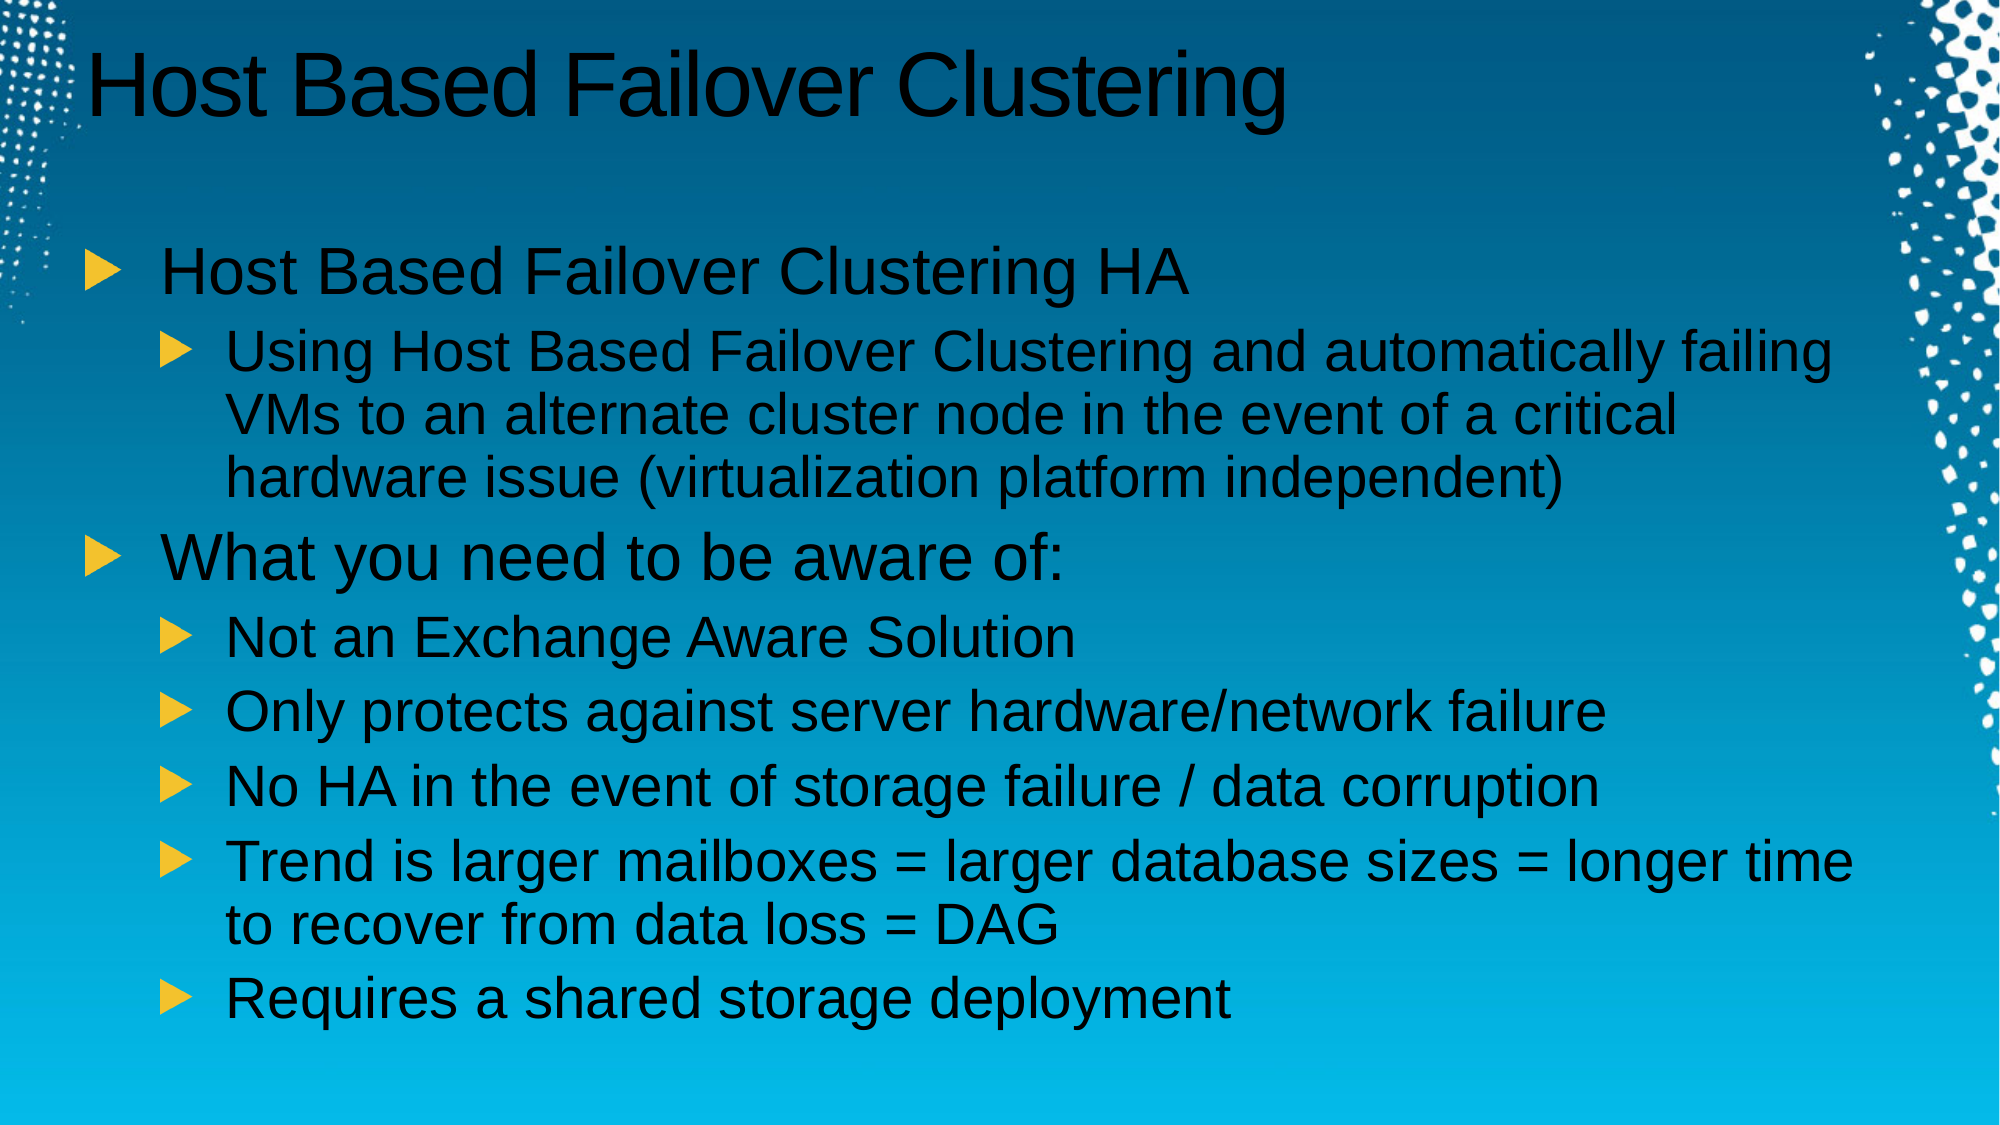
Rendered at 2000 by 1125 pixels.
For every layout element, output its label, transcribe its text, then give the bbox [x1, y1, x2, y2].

picture [161, 767, 190, 801]
picture [612, 627, 625, 656]
picture [264, 566, 280, 579]
picture [941, 566, 968, 579]
picture [1963, 278, 1976, 291]
picture [589, 988, 616, 1017]
picture [1019, 905, 1055, 943]
picture [603, 776, 628, 805]
picture [1474, 851, 1496, 880]
picture [1935, 0, 2000, 306]
picture [876, 776, 880, 805]
picture [1981, 604, 2000, 620]
picture [1914, 308, 1929, 326]
picture [1747, 845, 1759, 880]
picture [842, 914, 864, 943]
picture [909, 627, 934, 656]
picture [519, 851, 532, 880]
picture [638, 914, 652, 943]
picture [1074, 988, 1099, 1029]
picture [285, 566, 296, 579]
picture [522, 914, 526, 943]
picture [701, 701, 705, 730]
picture [1889, 152, 1901, 166]
picture [1413, 851, 1434, 880]
picture [853, 851, 875, 880]
picture [1982, 714, 1993, 729]
picture [1911, 223, 1918, 230]
picture [1237, 851, 1253, 880]
picture [43, 42, 49, 53]
picture [732, 701, 754, 730]
picture [706, 566, 711, 579]
picture [569, 988, 580, 1017]
picture [1311, 701, 1332, 730]
picture [1968, 481, 1978, 492]
picture [794, 701, 816, 730]
picture [904, 701, 929, 730]
picture [33, 0, 42, 10]
picture [1147, 851, 1174, 880]
picture [369, 627, 373, 656]
picture [741, 566, 768, 579]
title Host Based Failover Clustering [85, 37, 1914, 138]
picture [1134, 776, 1159, 805]
picture [251, 566, 255, 579]
picture [409, 851, 431, 880]
picture [871, 618, 901, 656]
picture [1826, 851, 1850, 880]
picture [1213, 690, 1225, 730]
picture [1049, 627, 1053, 656]
picture [1016, 627, 1041, 656]
picture [1779, 851, 1783, 880]
picture [526, 695, 538, 730]
picture [1374, 776, 1399, 805]
picture [1972, 312, 1985, 322]
picture [1464, 776, 1468, 805]
picture [649, 851, 659, 880]
picture [1991, 637, 2000, 652]
picture [1963, 589, 1976, 607]
picture [1920, 257, 1932, 264]
picture [86, 536, 119, 575]
picture [725, 627, 746, 656]
picture [1892, 212, 1902, 216]
picture [286, 701, 297, 730]
picture [437, 914, 461, 943]
picture [1583, 851, 1608, 880]
picture [13, 41, 25, 49]
picture [327, 851, 338, 880]
picture [29, 27, 38, 38]
picture [649, 566, 678, 579]
picture [1579, 701, 1604, 730]
picture [1648, 851, 1661, 880]
picture [854, 988, 875, 1029]
picture [479, 988, 506, 1017]
picture [657, 903, 661, 943]
picture [282, 851, 306, 880]
picture [622, 701, 635, 730]
picture [1479, 776, 1484, 817]
picture [1009, 988, 1023, 1017]
picture [1038, 701, 1042, 730]
picture [1442, 851, 1466, 880]
picture [161, 980, 190, 1013]
picture [644, 627, 669, 656]
picture [1296, 776, 1323, 805]
picture [1005, 701, 1032, 730]
picture [439, 776, 450, 805]
picture [322, 767, 352, 805]
picture [1195, 851, 1222, 880]
picture [1322, 851, 1346, 880]
picture [589, 701, 616, 730]
picture [1079, 851, 1083, 880]
picture [1960, 392, 1970, 403]
picture [940, 905, 972, 943]
picture [31, 131, 37, 138]
picture [1921, 0, 1934, 8]
picture [1946, 525, 1956, 533]
picture [624, 701, 645, 742]
picture [1914, 274, 1920, 291]
picture [1408, 690, 1429, 730]
picture [336, 627, 363, 656]
picture [796, 566, 812, 579]
picture [820, 988, 847, 1017]
picture [1915, 109, 1924, 119]
picture [18, 0, 29, 6]
picture [1807, 851, 1817, 880]
picture [524, 776, 549, 805]
picture [823, 701, 848, 730]
picture [448, 695, 460, 730]
list Host Based Failover Clustering HA Using Host Based Failover Clustering and automatically failing VMs to an alternate cluster node in the event of a critical hardware issue (virtualization platform independent) What you need to be aware of: Not an Exchange Aware Solution Only protects against server hardware/network failure No HA in the event of storage failure / data corruption Trend is larger mailboxes = larger database sizes = longer time to recover from data loss = DAG Requires a shared storage deployment [85, 237, 1914, 566]
picture [1217, 982, 1229, 1017]
picture [693, 977, 697, 1017]
picture [1014, 851, 1027, 880]
picture [634, 776, 659, 805]
picture [1935, 431, 1946, 449]
picture [1969, 625, 1985, 642]
picture [428, 776, 432, 805]
picture [856, 701, 860, 730]
picture [1355, 701, 1380, 730]
picture [1294, 695, 1306, 730]
picture [621, 851, 625, 880]
picture [732, 776, 757, 805]
picture [1278, 770, 1290, 805]
picture [996, 566, 1025, 579]
picture [1983, 404, 1992, 414]
picture [584, 914, 596, 943]
picture [1584, 776, 1595, 805]
picture [1926, 344, 1939, 358]
picture [417, 701, 442, 730]
picture [781, 914, 806, 943]
picture [1935, 379, 1948, 391]
picture [1972, 570, 1986, 583]
picture [323, 988, 327, 1029]
picture [56, 47, 64, 55]
picture [47, 0, 57, 10]
picture [1973, 368, 1982, 380]
picture [558, 977, 562, 1017]
picture [1106, 988, 1110, 1017]
picture [885, 988, 909, 1017]
picture [1177, 845, 1189, 880]
picture [200, 566, 212, 579]
picture [719, 914, 746, 943]
picture [337, 988, 349, 1017]
picture [229, 692, 266, 730]
picture [1955, 246, 1965, 256]
picture [1083, 776, 1095, 805]
picture [1036, 566, 1040, 579]
picture [1101, 776, 1105, 805]
picture [264, 851, 268, 880]
picture [1154, 988, 1178, 1017]
picture [1627, 851, 1638, 880]
picture [33, 88, 42, 97]
picture [801, 988, 805, 1017]
picture [727, 840, 732, 880]
picture [360, 767, 395, 805]
picture [544, 701, 566, 730]
picture [504, 776, 515, 805]
picture [374, 701, 390, 730]
picture [1930, 291, 1941, 297]
picture [1935, 177, 1945, 189]
picture [347, 851, 361, 880]
picture [473, 770, 485, 805]
picture [383, 988, 387, 1017]
picture [1958, 445, 1968, 460]
picture [859, 566, 870, 579]
picture [337, 566, 357, 593]
picture [547, 627, 574, 656]
picture [58, 32, 66, 41]
picture [16, 22, 23, 34]
picture [1988, 547, 2000, 561]
picture [228, 842, 258, 880]
picture [668, 851, 695, 880]
picture [302, 621, 314, 656]
picture [768, 988, 793, 1017]
picture [401, 988, 425, 1017]
picture [791, 851, 813, 880]
picture [1024, 776, 1051, 805]
picture [1388, 701, 1392, 730]
picture [1183, 701, 1208, 730]
picture [1108, 701, 1125, 730]
picture [575, 566, 594, 579]
picture [1215, 776, 1229, 805]
picture [1057, 701, 1071, 730]
picture [501, 566, 528, 579]
picture [41, 59, 48, 67]
picture [1181, 765, 1193, 805]
picture [836, 566, 848, 579]
picture [515, 616, 519, 656]
picture [28, 42, 36, 53]
picture [1941, 324, 1952, 332]
picture [984, 621, 996, 656]
picture [1952, 502, 1967, 516]
picture [346, 914, 368, 943]
picture [30, 14, 40, 23]
picture [54, 76, 60, 83]
picture [597, 566, 602, 579]
picture [1650, 851, 1671, 892]
picture [1974, 683, 1985, 694]
picture [1446, 776, 1458, 805]
picture [1942, 269, 1953, 276]
picture [295, 914, 299, 943]
picture [735, 851, 751, 880]
picture [1332, 701, 1349, 730]
picture [161, 842, 190, 876]
picture [1560, 701, 1564, 730]
picture [55, 62, 62, 69]
picture [1528, 701, 1540, 730]
picture [1680, 851, 1704, 880]
picture [410, 566, 427, 579]
picture [466, 701, 491, 730]
picture [1984, 349, 1992, 357]
picture [313, 914, 337, 943]
picture [1133, 840, 1137, 880]
picture [1540, 776, 1565, 805]
picture [894, 776, 921, 805]
picture [973, 627, 977, 656]
picture [528, 988, 550, 1017]
picture [18, 13, 26, 19]
picture [1942, 465, 1958, 483]
picture [762, 765, 775, 805]
picture [1408, 776, 1412, 805]
picture [1134, 988, 1144, 1017]
picture [161, 618, 190, 652]
picture [1919, 367, 1930, 378]
picture [366, 701, 371, 742]
picture [1345, 776, 1367, 805]
picture [0, 155, 5, 163]
picture [926, 776, 939, 805]
picture [1116, 776, 1120, 805]
picture [275, 701, 279, 730]
picture [631, 851, 643, 880]
picture [1198, 988, 1209, 1017]
picture [271, 627, 296, 656]
picture [1938, 122, 1950, 133]
picture [318, 701, 343, 742]
picture [467, 851, 494, 880]
picture [3, 10, 11, 18]
picture [1932, 235, 1943, 241]
picture [34, 101, 43, 111]
picture [498, 701, 520, 730]
picture [973, 690, 977, 730]
picture [668, 776, 672, 805]
picture [488, 566, 492, 579]
picture [1990, 492, 2000, 505]
picture [995, 851, 999, 880]
picture [1963, 335, 1972, 344]
picture [316, 851, 320, 880]
picture [375, 914, 400, 943]
picture [1116, 988, 1128, 1017]
picture [959, 776, 984, 805]
picture [0, 24, 9, 33]
picture [842, 776, 867, 805]
picture [712, 701, 723, 730]
picture [456, 627, 478, 656]
picture [86, 250, 119, 289]
picture [1450, 690, 1463, 730]
picture [1955, 557, 1965, 573]
picture [1991, 747, 2000, 765]
picture [551, 851, 575, 880]
picture [366, 840, 370, 880]
picture [45, 16, 55, 24]
picture [873, 701, 898, 730]
picture [955, 627, 967, 656]
picture [1233, 701, 1237, 730]
picture [503, 903, 516, 943]
picture [17, 129, 23, 136]
picture [1950, 359, 1960, 366]
picture [1993, 321, 2000, 339]
picture [355, 988, 359, 1017]
picture [1043, 988, 1068, 1017]
picture [1789, 851, 1801, 880]
picture [399, 701, 403, 730]
picture [6, 97, 12, 105]
picture [1925, 141, 1935, 155]
picture [701, 908, 713, 943]
picture [715, 566, 733, 579]
picture [1616, 851, 1620, 880]
picture [1260, 851, 1287, 880]
picture [1970, 426, 1980, 436]
picture [171, 566, 183, 579]
picture [962, 851, 989, 880]
picture [1468, 701, 1495, 730]
picture [623, 988, 627, 1017]
picture [1508, 770, 1520, 805]
picture [430, 566, 435, 579]
picture [1248, 776, 1275, 805]
picture [759, 695, 771, 730]
picture [304, 988, 318, 1017]
picture [1914, 164, 1923, 177]
picture [1006, 765, 1019, 805]
picture [9, 84, 15, 91]
picture [1087, 701, 1108, 730]
picture [245, 914, 270, 943]
picture [1016, 851, 1037, 892]
picture [937, 701, 941, 730]
picture [670, 914, 697, 943]
picture [1957, 187, 1971, 200]
picture [688, 618, 723, 656]
picture [999, 988, 1003, 1029]
picture [371, 566, 400, 579]
picture [419, 618, 448, 656]
picture [679, 776, 690, 805]
picture [1164, 701, 1168, 730]
picture [632, 566, 643, 579]
picture [406, 914, 431, 943]
picture [1487, 776, 1503, 805]
picture [1076, 690, 1080, 730]
picture [813, 914, 835, 943]
picture [500, 851, 504, 880]
picture [161, 332, 190, 366]
picture [380, 627, 391, 656]
picture [1963, 535, 1977, 550]
picture [1714, 851, 1718, 880]
picture [231, 618, 261, 656]
picture [574, 914, 578, 943]
picture [1370, 851, 1392, 880]
picture [881, 566, 897, 579]
picture [1928, 399, 1939, 415]
picture [161, 693, 190, 726]
picture [1946, 155, 1961, 167]
picture [821, 851, 845, 880]
picture [978, 905, 1013, 943]
picture [538, 566, 565, 579]
picture [1264, 701, 1289, 730]
picture [541, 914, 566, 943]
picture [817, 566, 828, 579]
picture [1046, 851, 1070, 880]
picture [966, 988, 990, 1017]
picture [24, 72, 32, 79]
picture [16, 143, 21, 151]
picture [824, 770, 836, 805]
picture [1995, 582, 2000, 595]
picture [433, 988, 455, 1017]
picture [33, 116, 40, 124]
picture [902, 566, 913, 579]
picture [1980, 460, 1987, 469]
picture [1929, 27, 1945, 45]
picture [952, 977, 956, 1017]
picture [1994, 382, 2000, 391]
picture [485, 627, 507, 656]
picture [803, 627, 807, 656]
picture [722, 988, 744, 1017]
picture [591, 627, 602, 656]
picture [1979, 657, 1995, 676]
picture [271, 988, 295, 1017]
picture [493, 765, 497, 805]
picture [1234, 765, 1238, 805]
picture [10, 69, 17, 78]
picture [470, 914, 474, 943]
picture [602, 914, 612, 943]
picture [1978, 517, 1987, 527]
picture [1898, 188, 1912, 198]
picture [614, 627, 635, 668]
picture [984, 701, 995, 730]
picture [231, 767, 261, 805]
picture [38, 74, 47, 80]
picture [1948, 413, 1958, 424]
picture [1131, 701, 1158, 730]
picture [1922, 200, 1934, 207]
picture [852, 988, 865, 1017]
picture [1546, 701, 1550, 730]
picture [526, 627, 537, 656]
picture [585, 851, 589, 880]
picture [303, 566, 314, 579]
picture [674, 988, 687, 1017]
picture [271, 776, 296, 805]
picture [750, 982, 762, 1017]
picture [521, 851, 542, 892]
picture [573, 776, 598, 805]
picture [0, 40, 9, 45]
picture [697, 770, 709, 805]
picture [227, 908, 239, 943]
picture [1953, 301, 1962, 312]
picture [654, 701, 681, 730]
picture [1992, 438, 2000, 448]
picture [928, 776, 949, 817]
picture [1427, 776, 1431, 805]
picture [42, 31, 53, 39]
picture [1229, 840, 1234, 880]
picture [580, 627, 584, 656]
picture [1187, 988, 1191, 1017]
picture [821, 627, 846, 656]
picture [1988, 691, 2000, 709]
picture [1925, 87, 1941, 99]
picture [1945, 213, 1955, 220]
picture [1060, 627, 1071, 656]
picture [1114, 851, 1128, 880]
picture [1244, 701, 1255, 730]
picture [759, 851, 784, 880]
picture [933, 988, 946, 1017]
picture [641, 988, 665, 1017]
picture [231, 979, 262, 1017]
picture [1293, 851, 1315, 880]
picture [746, 627, 763, 656]
picture [1573, 776, 1577, 805]
picture [797, 776, 819, 805]
picture [26, 57, 34, 68]
picture [769, 627, 796, 656]
picture [11, 55, 21, 64]
